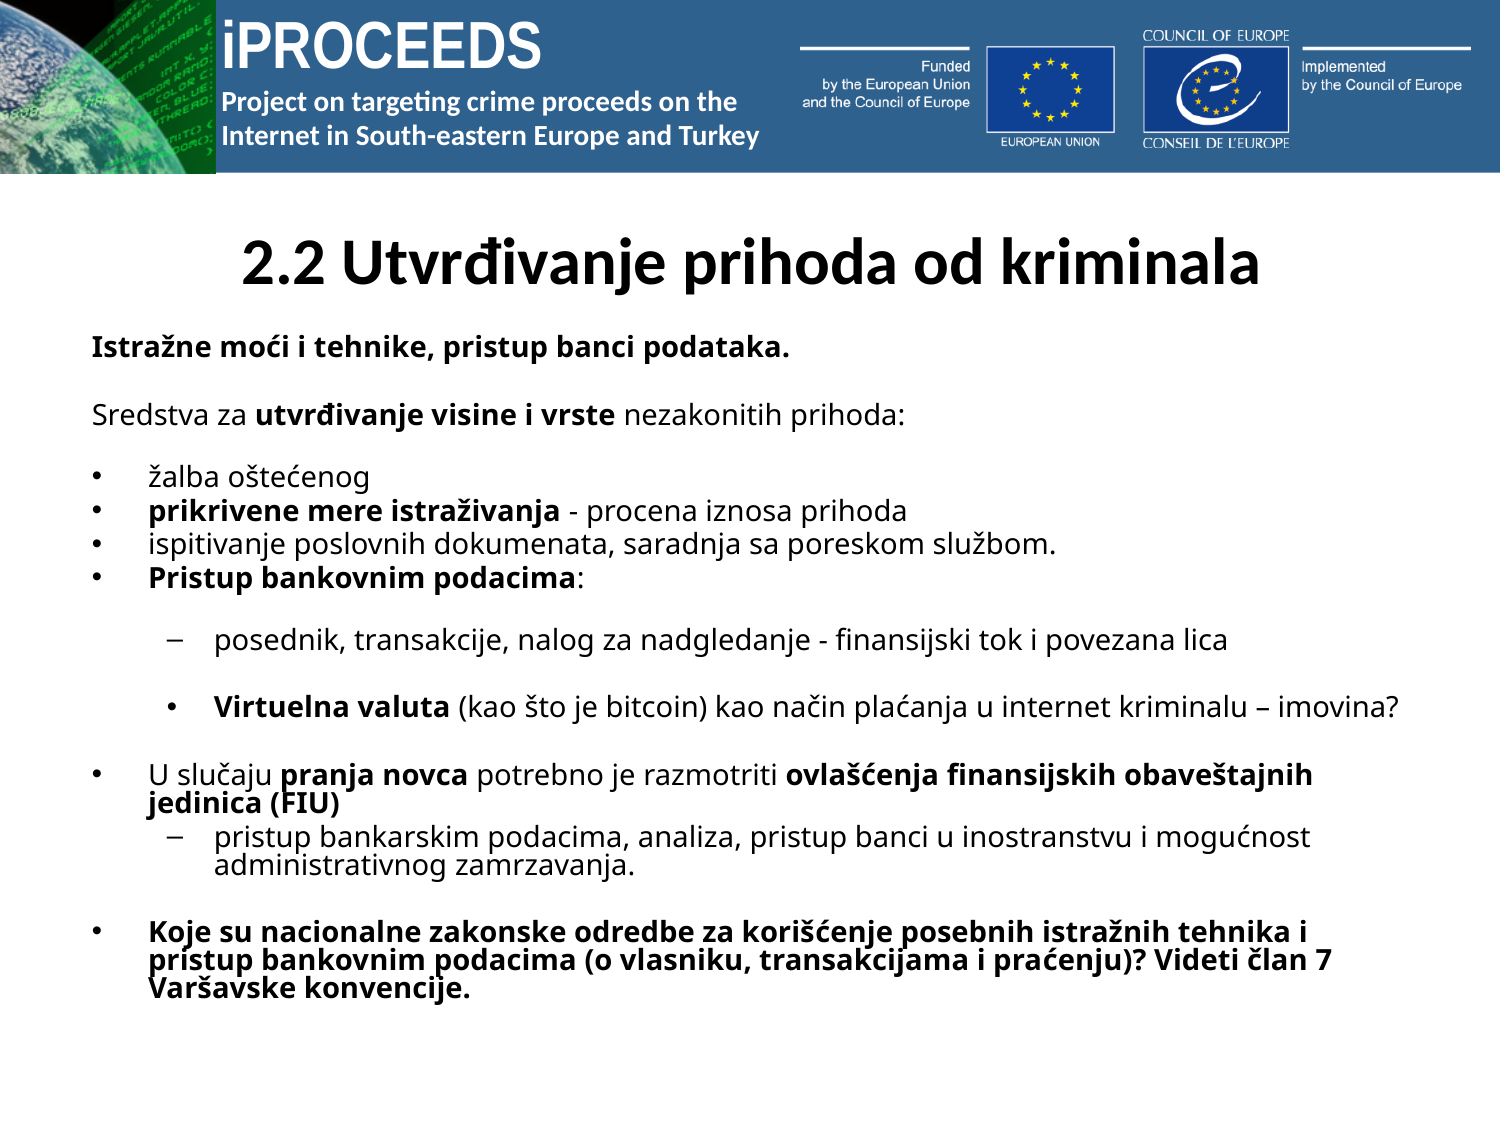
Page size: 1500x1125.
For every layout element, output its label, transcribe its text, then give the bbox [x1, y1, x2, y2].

title 2.2 Utvrđivanje prihoda od kriminala [76, 198, 1428, 317]
picture [0, 0, 216, 174]
picture [800, 30, 1471, 148]
list Istražne moći i tehnike, pristup banci podataka. Sredstva za utvrđivanje visine i vrste nezakonitih prihoda: žalba oštećenog prikrivene mere istraživanja - procena iznosa prihoda ispitivanje poslovnih dokumenata, saradnja sa poreskom službom. Pristup bankovnim podacima: posednik, transakcije, nalog za nadgledanje - finansijski tok i povezana lica Virtuelna valuta (kao što je bitcoin) kao način plaćanja u internet kriminalu – imovina? U slučaju pranja novca potrebno je razmotriti ovlašćenja finansijskih obaveštajnih jedinica (FIU) pristup bankarskim podacima, analiza, pristup banci u inostranstvu i mogućnost administrativnog zamrzavanja. Koje su nacionalne zakonske odredbe za korišćenje posebnih istražnih tehnika i pristup bankovnim podacima (o vlasniku, transakcijama i praćenju)? Videti član 7 Varšavske konvencije. [76, 327, 1428, 1079]
